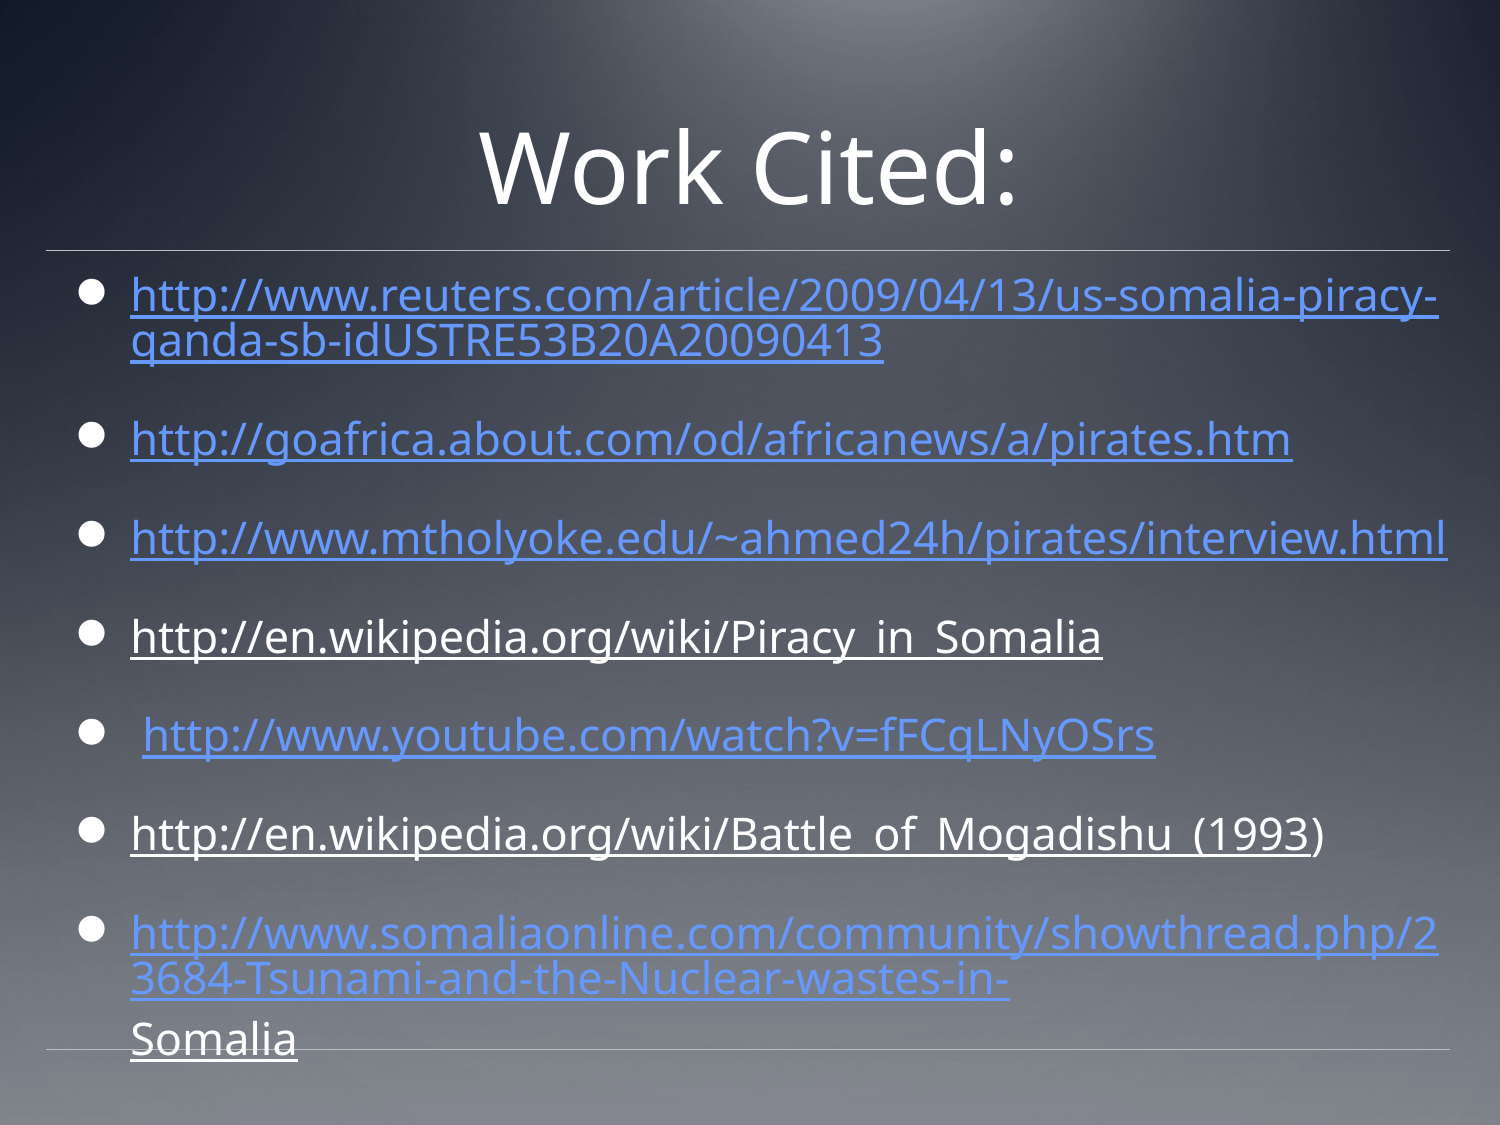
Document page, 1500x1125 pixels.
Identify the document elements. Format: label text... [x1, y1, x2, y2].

title Work Cited: [105, 17, 1394, 233]
list http://www.reuters.com/article/2009/04/13/us-somalia-piracy-qanda-sb-idUSTRE53B20A20090413 http://goafrica.about.com/od/africanews/a/pirates.htm http://www.mtholyoke.edu/~ahmed24h/pirates/interview.html http://en.wikipedia.org/wiki/Piracy_in_Somalia http://www.youtube.com/watch?v=fFCqLNyOSrs http://en.wikipedia.org/wiki/Battle_of_Mogadishu_(1993) http://www.somaliaonline.com/community/showthread.php/23684-Tsunami-and-the-Nuclear-wastes-in-Somalia [59, 259, 1477, 990]
